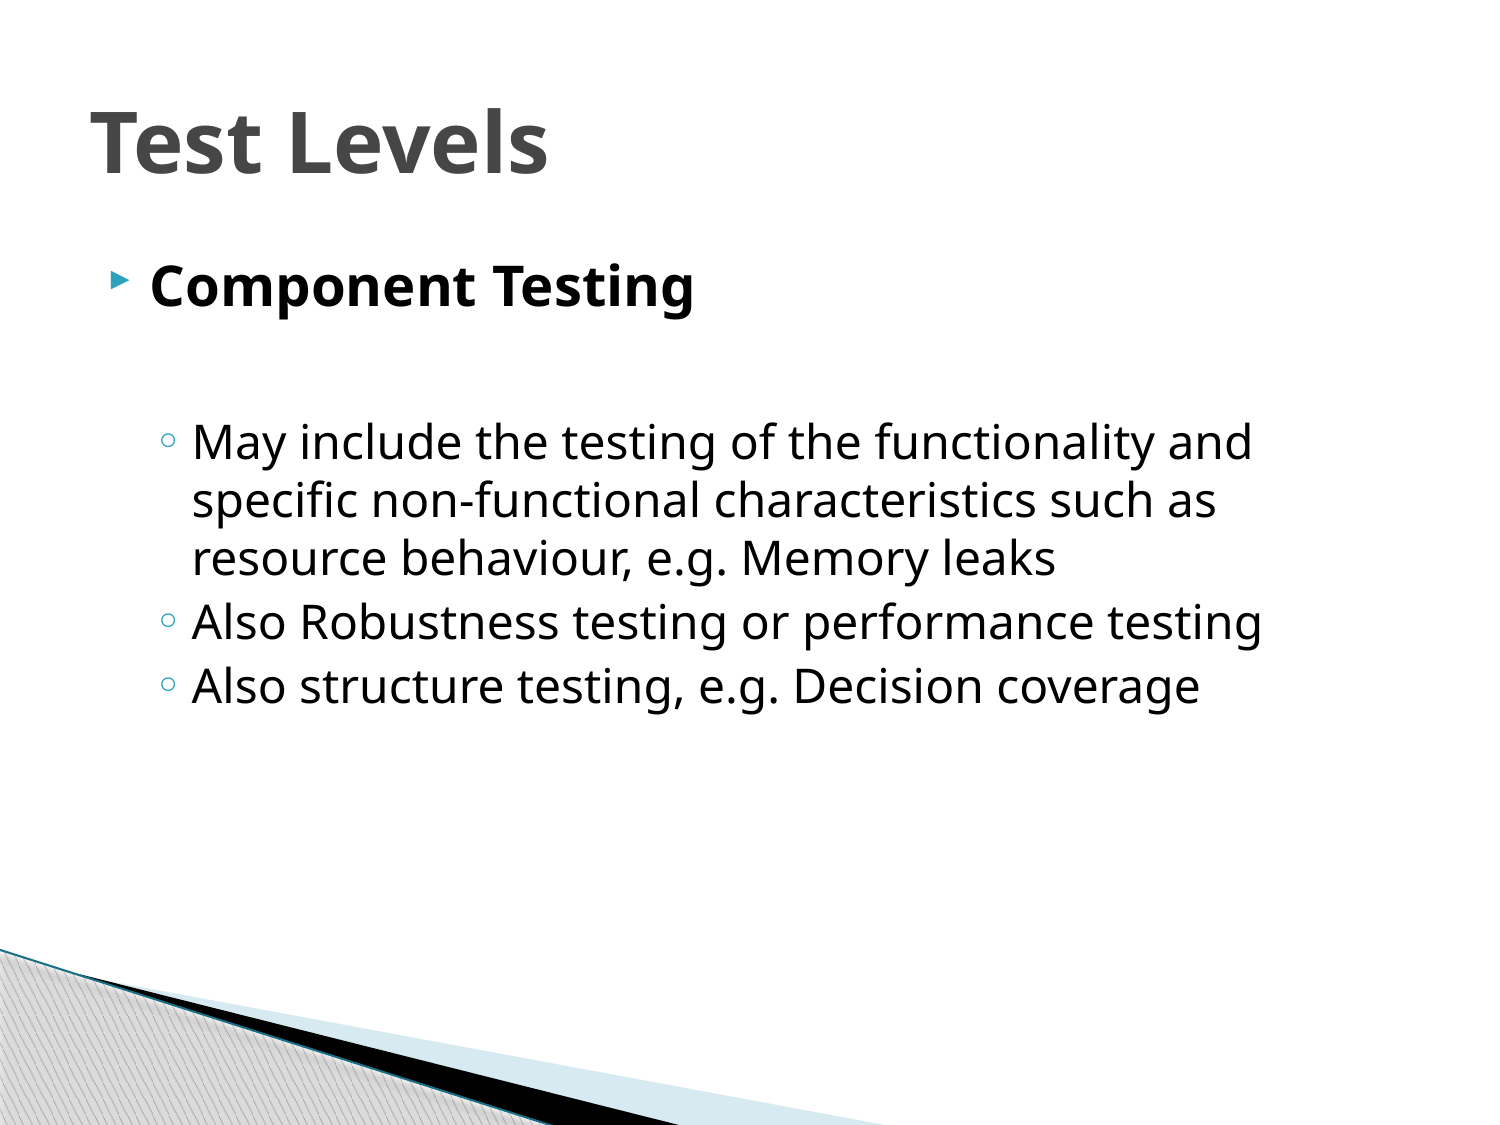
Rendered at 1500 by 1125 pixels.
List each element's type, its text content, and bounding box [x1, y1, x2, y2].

list Component Testing May include the testing of the functionality and specific non-functional characteristics such as resource behaviour, e.g. Memory leaks Also Robustness testing or performance testing Also structure testing, e.g. Decision coverage [75, 243, 1388, 1012]
title Test Levels [75, 45, 1425, 233]
